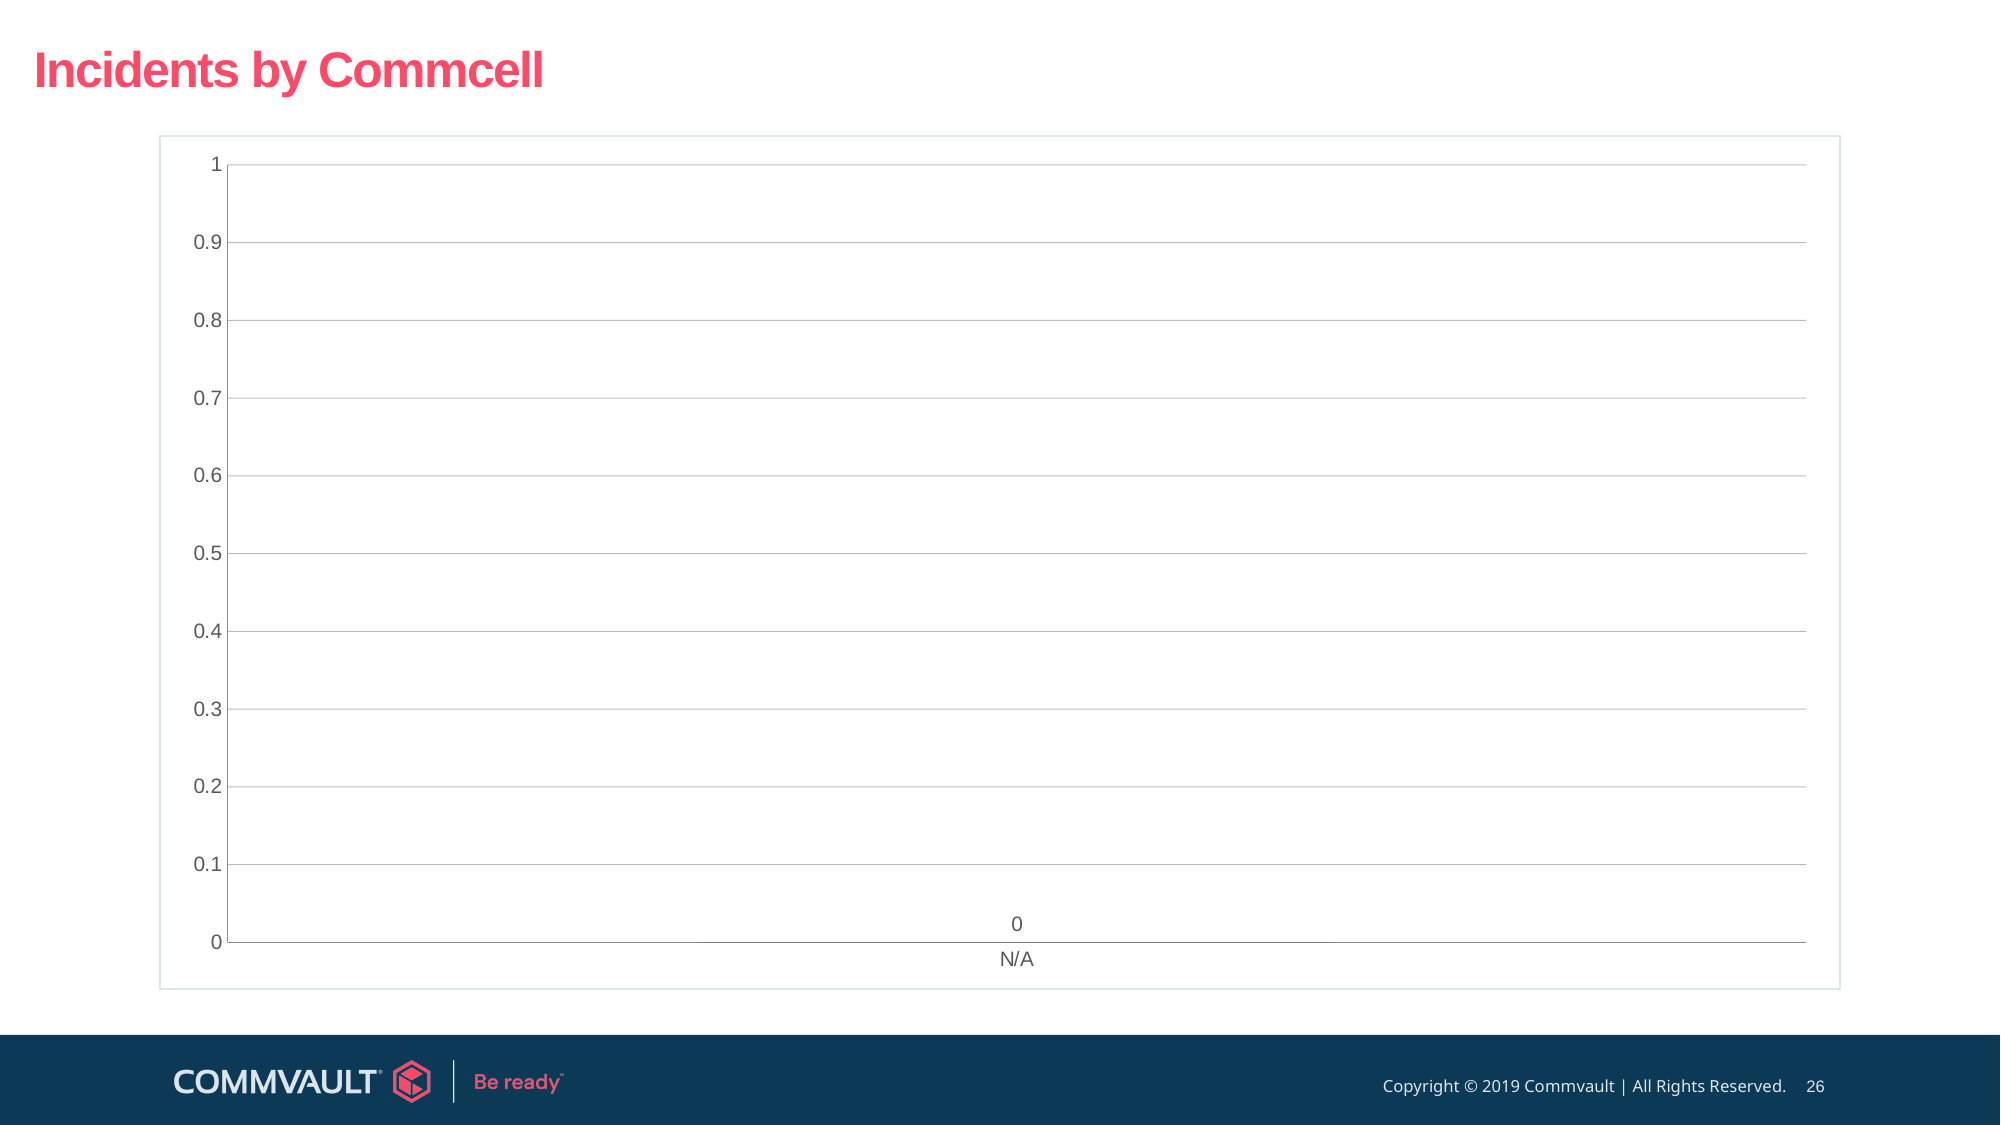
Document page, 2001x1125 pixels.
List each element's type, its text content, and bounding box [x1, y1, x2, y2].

title Incidents by Commcell [33, 28, 1684, 99]
chart [158, 135, 1842, 990]
picture [174, 1060, 564, 1103]
slide_number 26 [1790, 1051, 1825, 1097]
